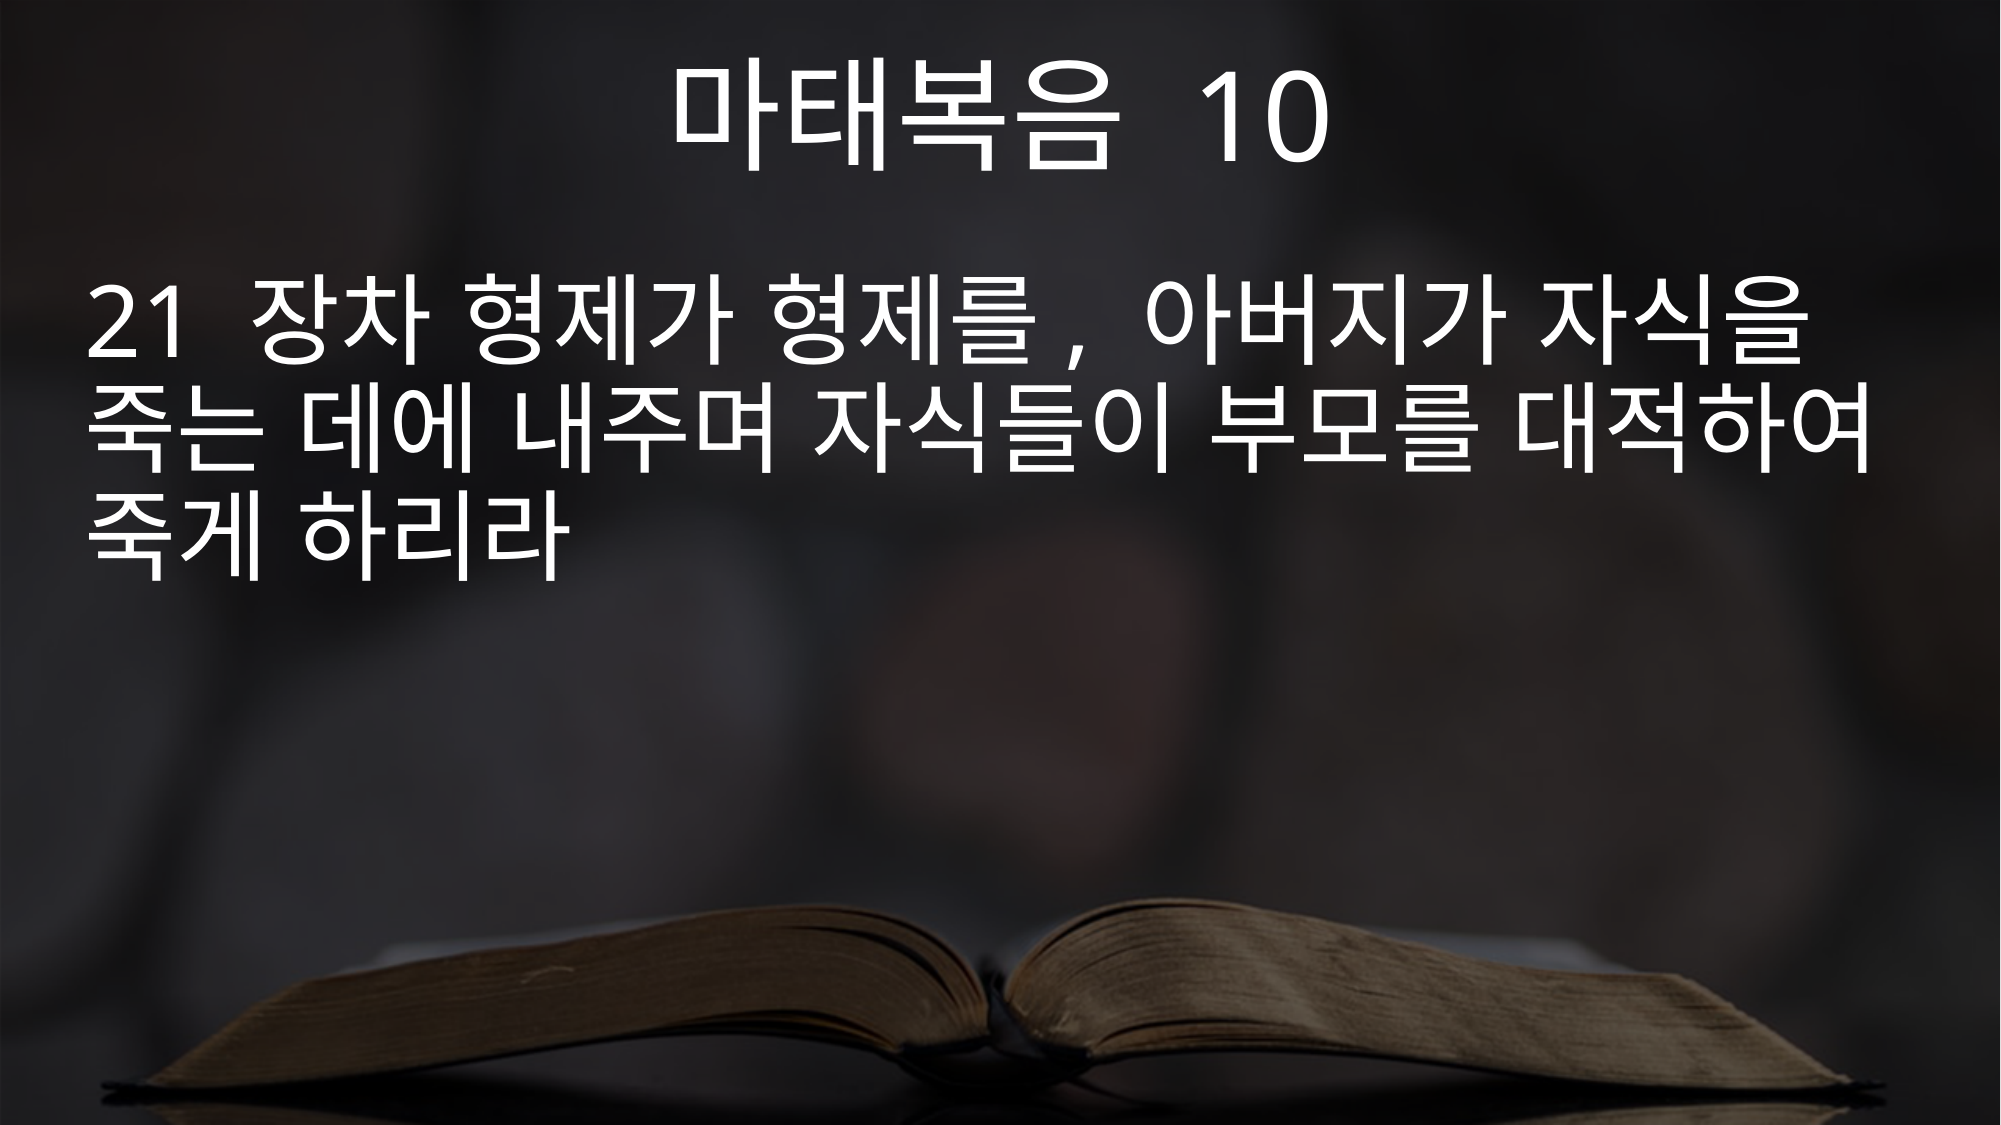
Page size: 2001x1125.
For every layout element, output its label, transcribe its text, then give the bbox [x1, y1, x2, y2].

picture [0, 0, 2001, 1125]
footer 마태복음 10 [0, 32, 2000, 192]
list 21 장차 형제가 형제를, 아버지가 자식을 죽는 데에 내주며 자식들이 부모를 대적하여 죽게 하리라 [69, 263, 1953, 423]
